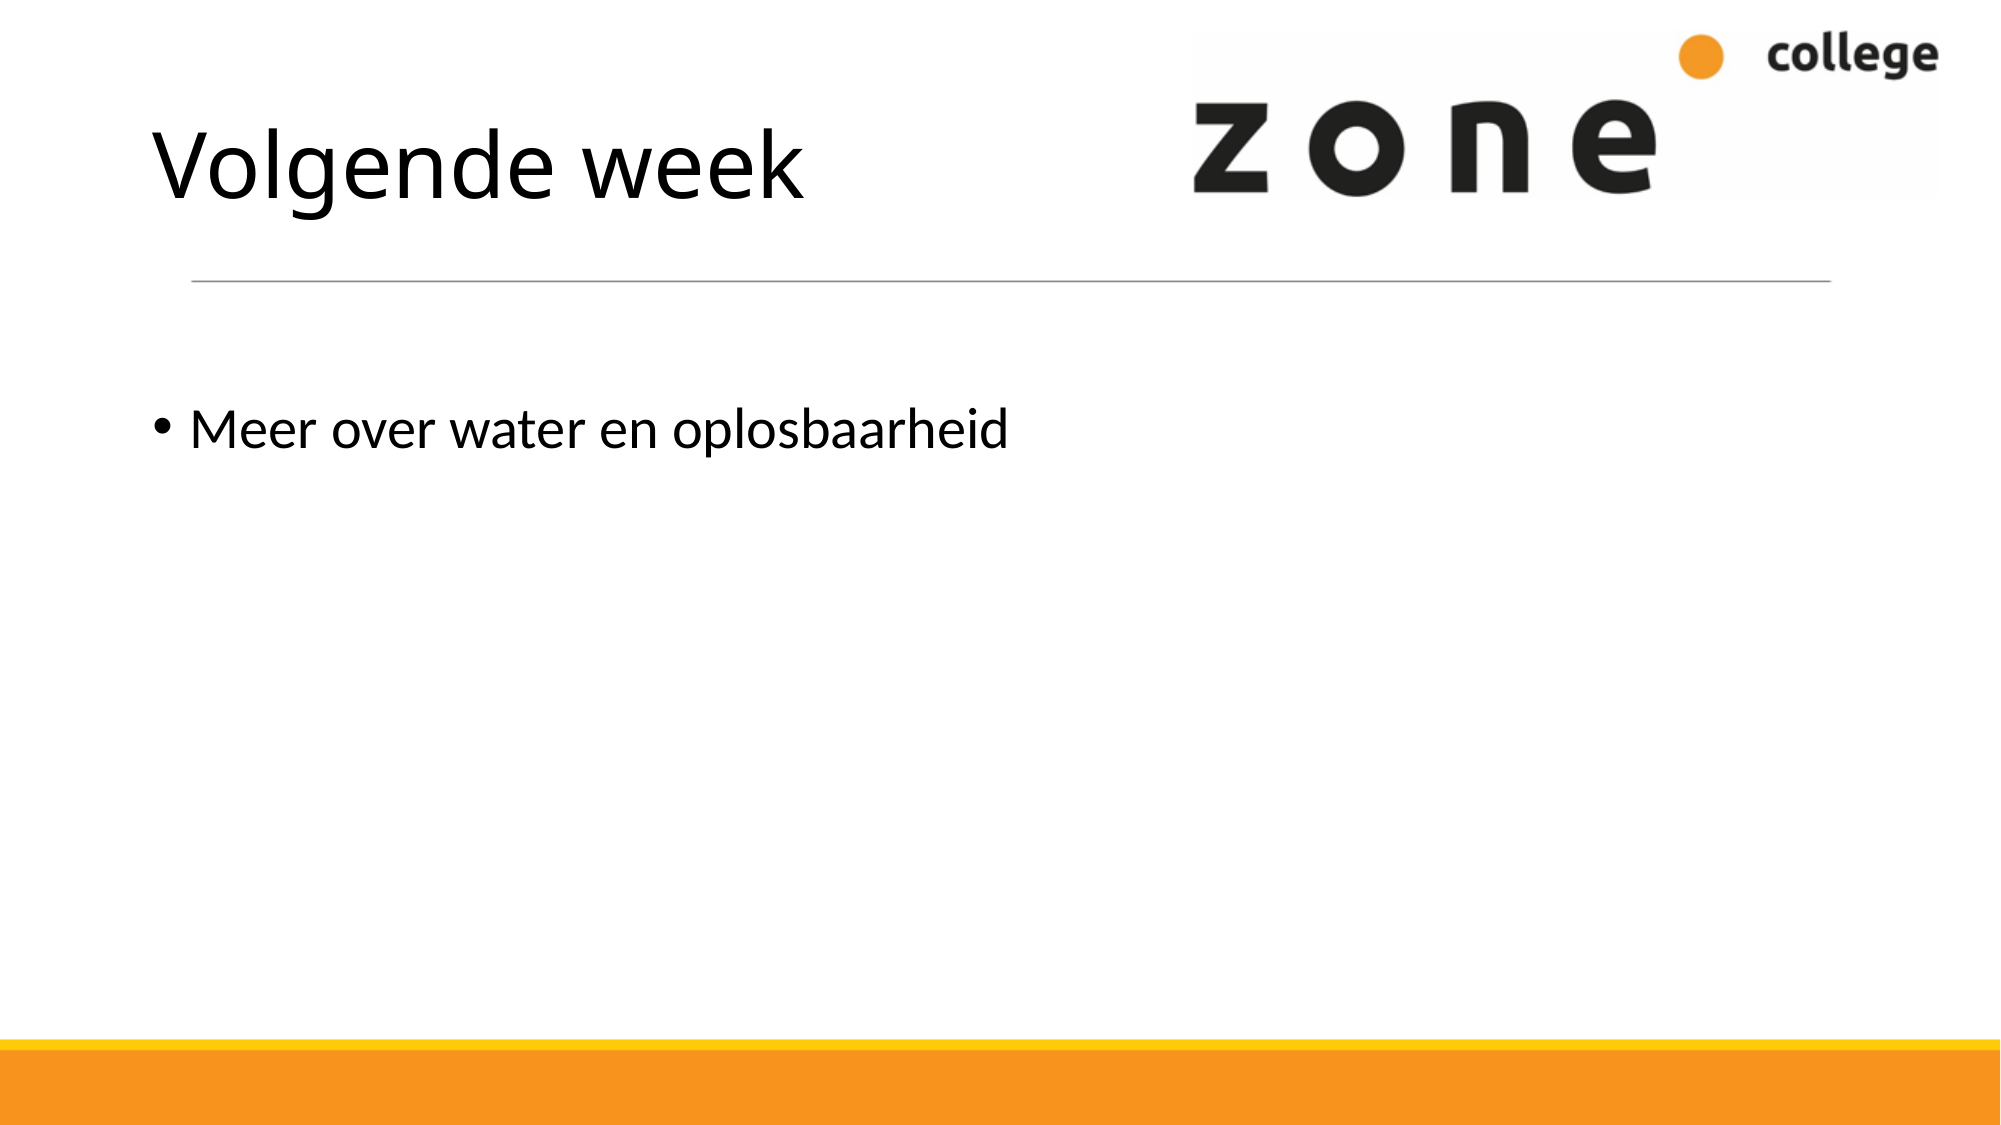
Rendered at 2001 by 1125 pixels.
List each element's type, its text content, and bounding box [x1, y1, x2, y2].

picture [0, 0, 2001, 1125]
list Meer over water en oplosbaarheid [137, 299, 1863, 1014]
title Volgende week [137, 59, 1863, 278]
